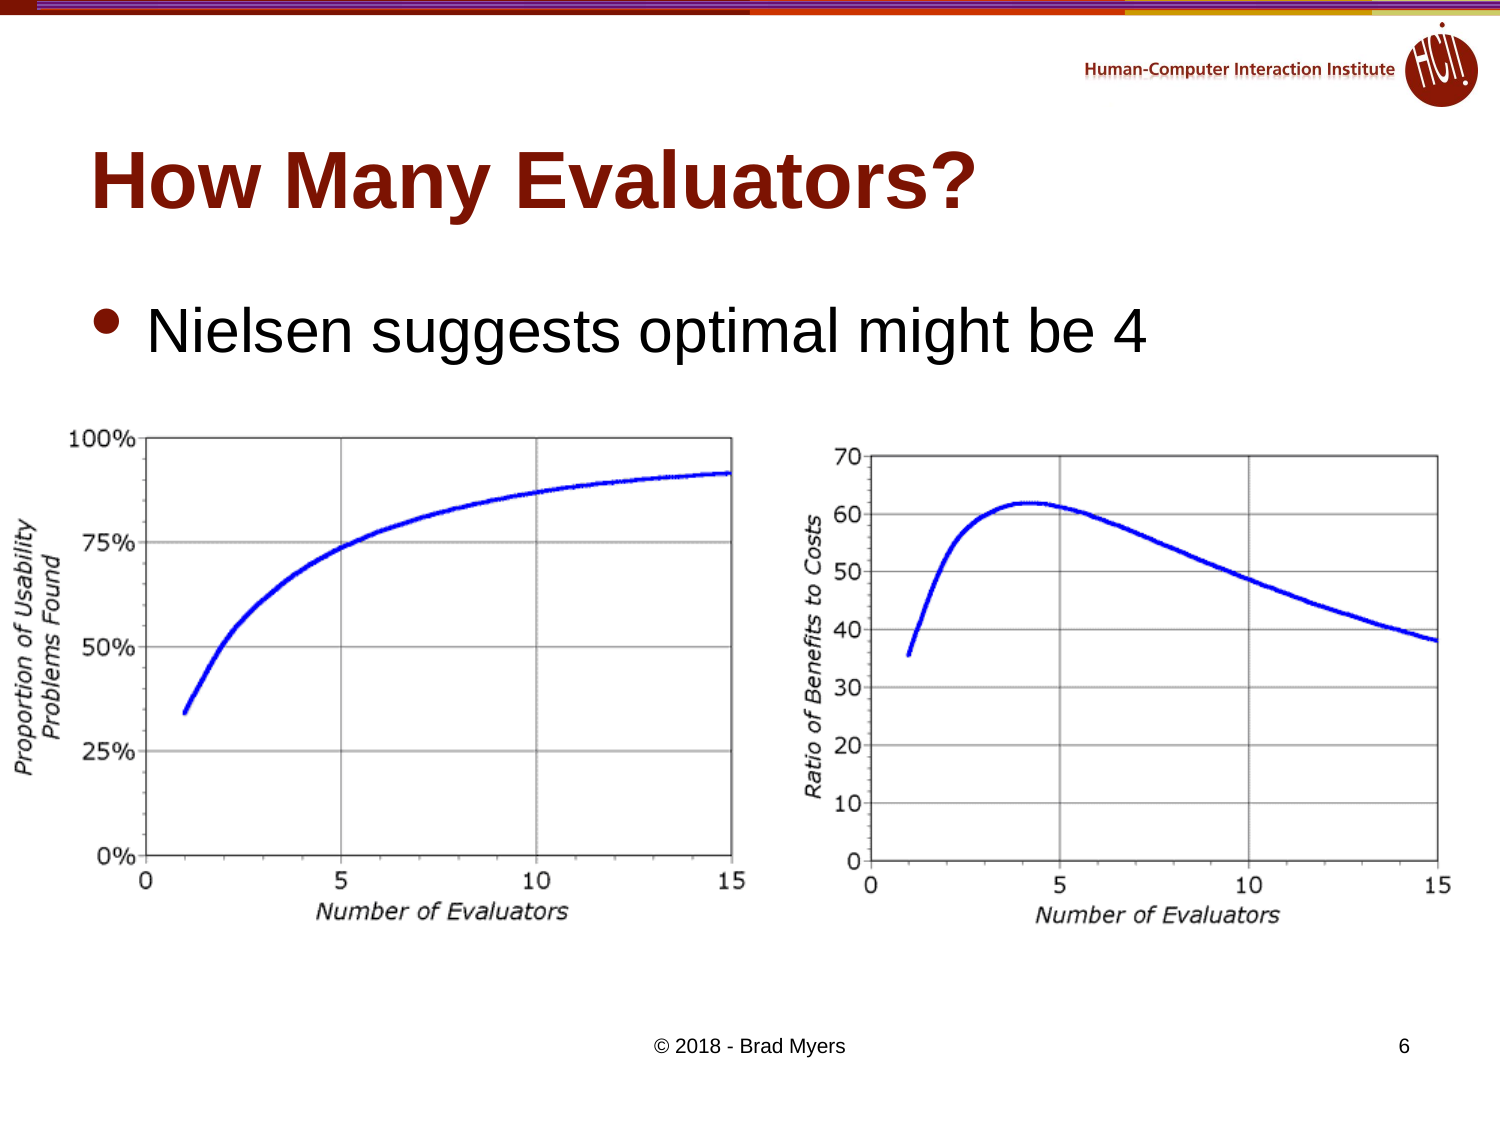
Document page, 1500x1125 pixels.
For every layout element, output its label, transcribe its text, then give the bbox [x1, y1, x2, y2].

slide_number 6 [1074, 1024, 1426, 1101]
title How Many Evaluators? [74, 19, 1313, 212]
picture [787, 437, 1463, 931]
picture [1313, 22, 1478, 107]
picture [37, 1, 1500, 10]
list Nielsen suggests optimal might be 4 [74, 281, 1426, 1006]
footer © 2018 - Brad Myers [512, 1024, 988, 1101]
title How Many Evaluators? [74, 213, 1313, 229]
picture [0, 412, 751, 934]
